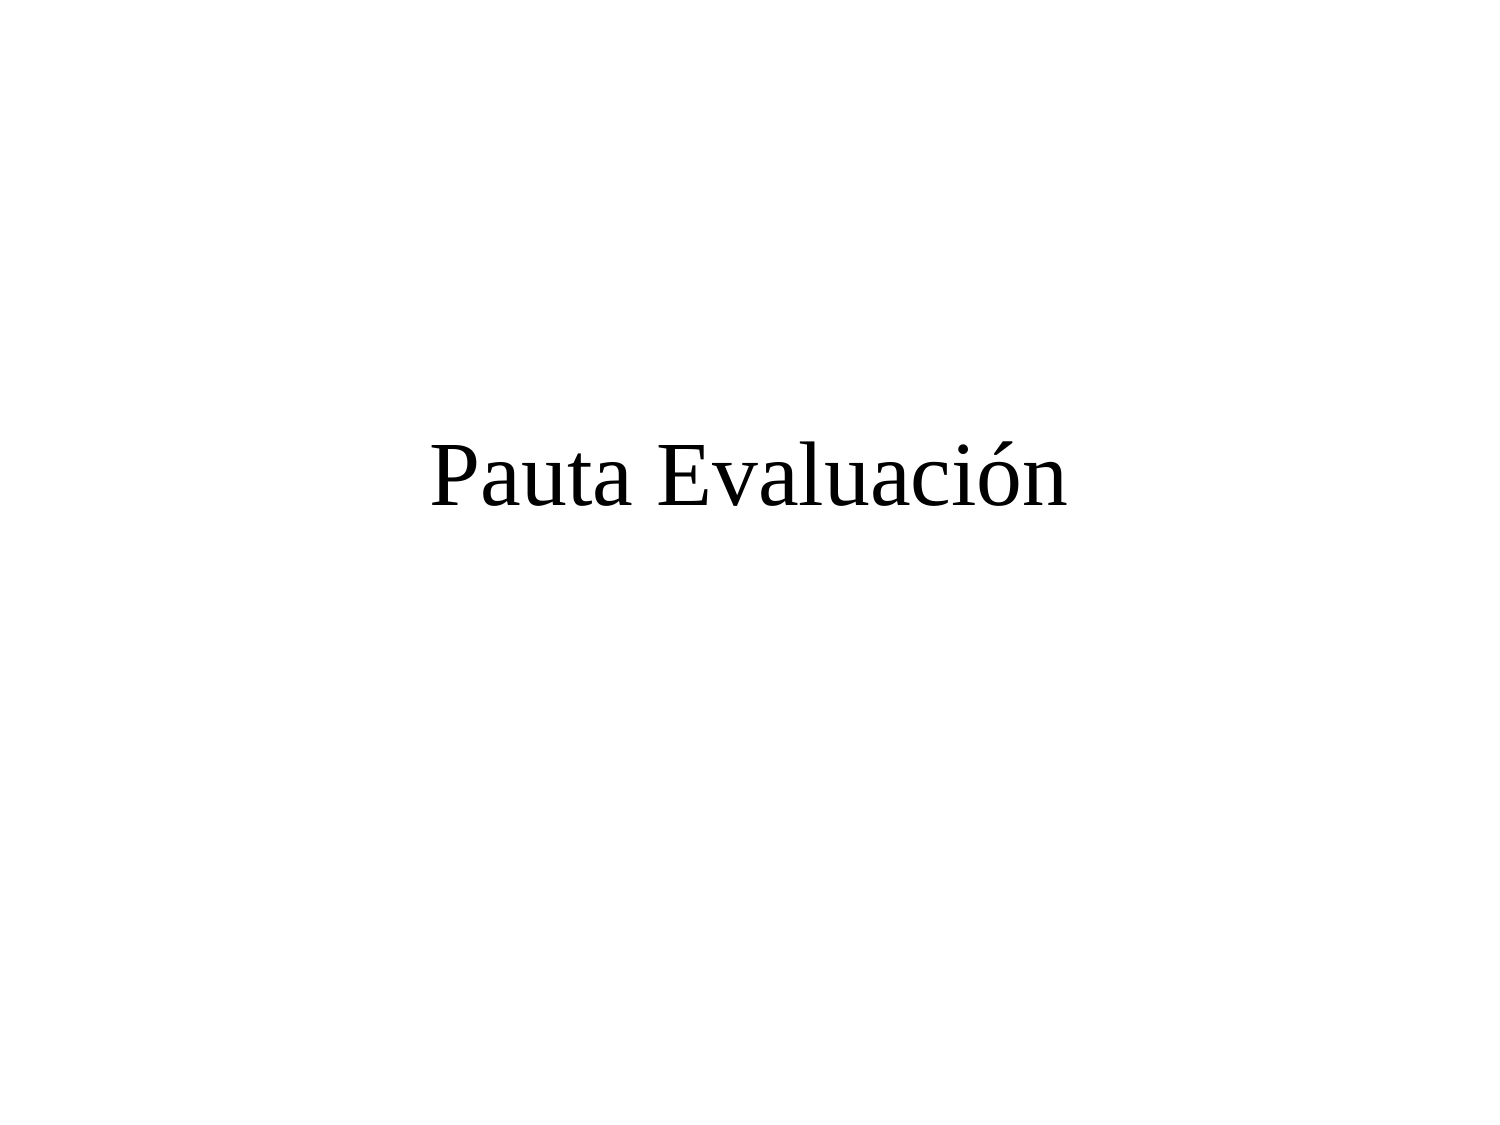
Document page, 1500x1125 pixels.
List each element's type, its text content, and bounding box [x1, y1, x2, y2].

title Pauta Evaluación [112, 374, 1388, 563]
